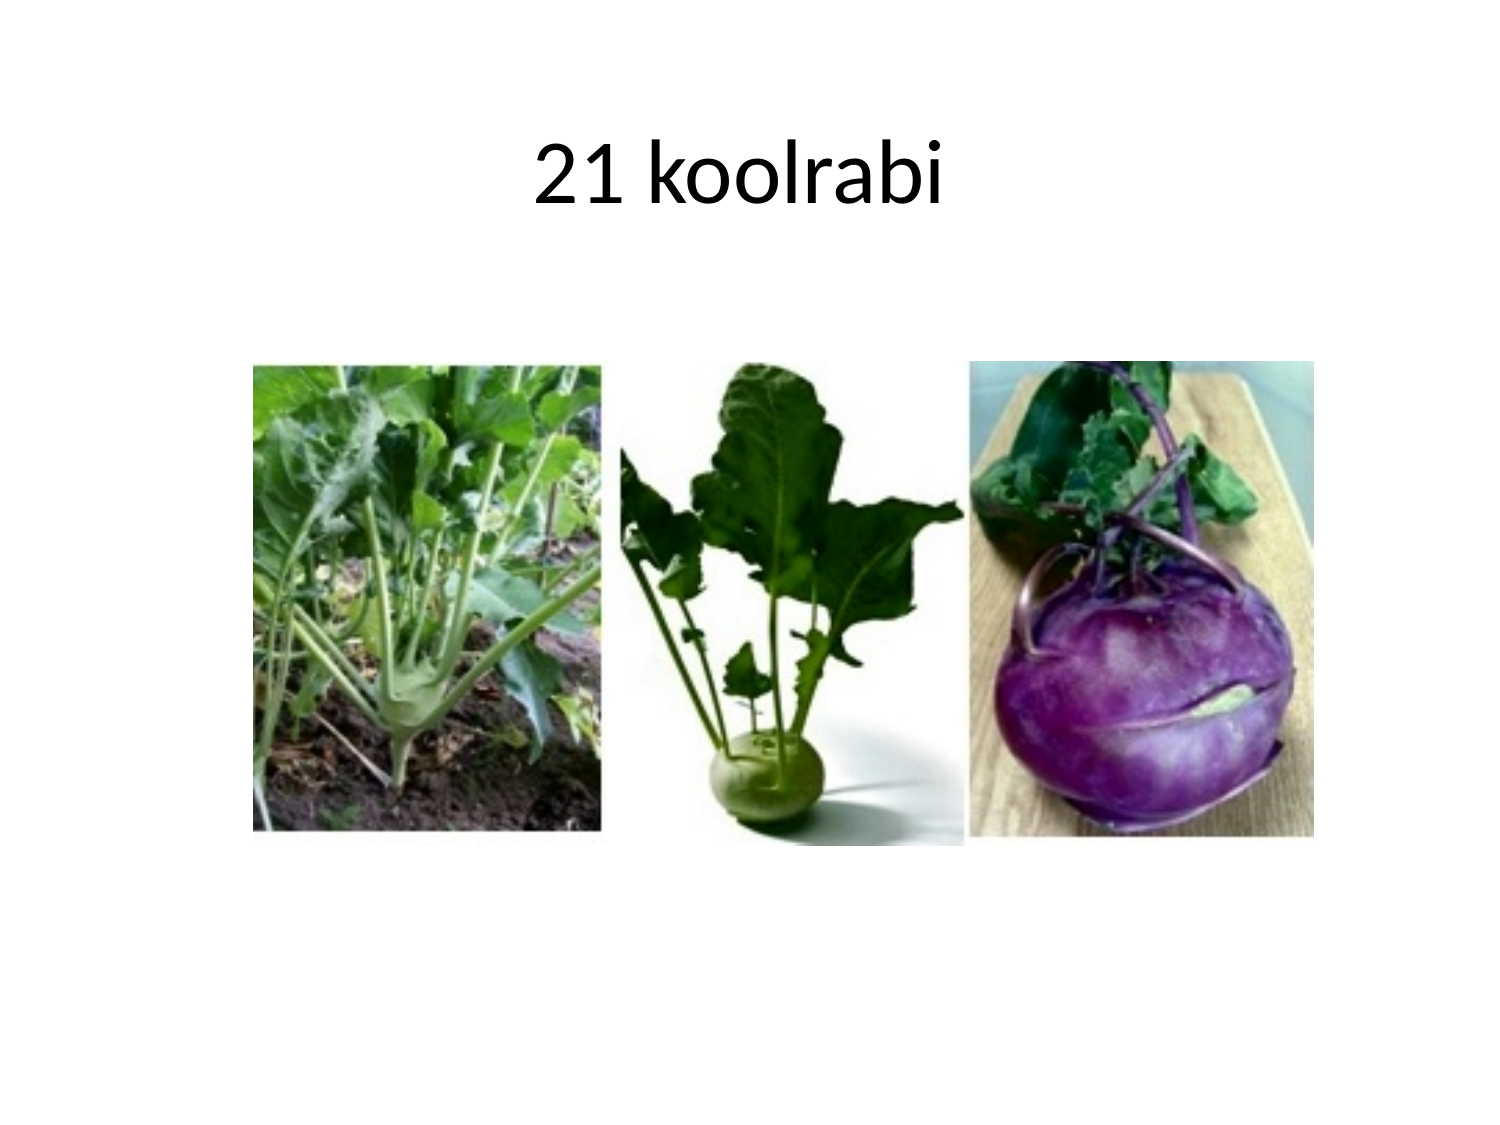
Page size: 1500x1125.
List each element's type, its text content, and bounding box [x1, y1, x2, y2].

picture [253, 361, 1314, 847]
title 21 koolrabi [112, 78, 1388, 256]
